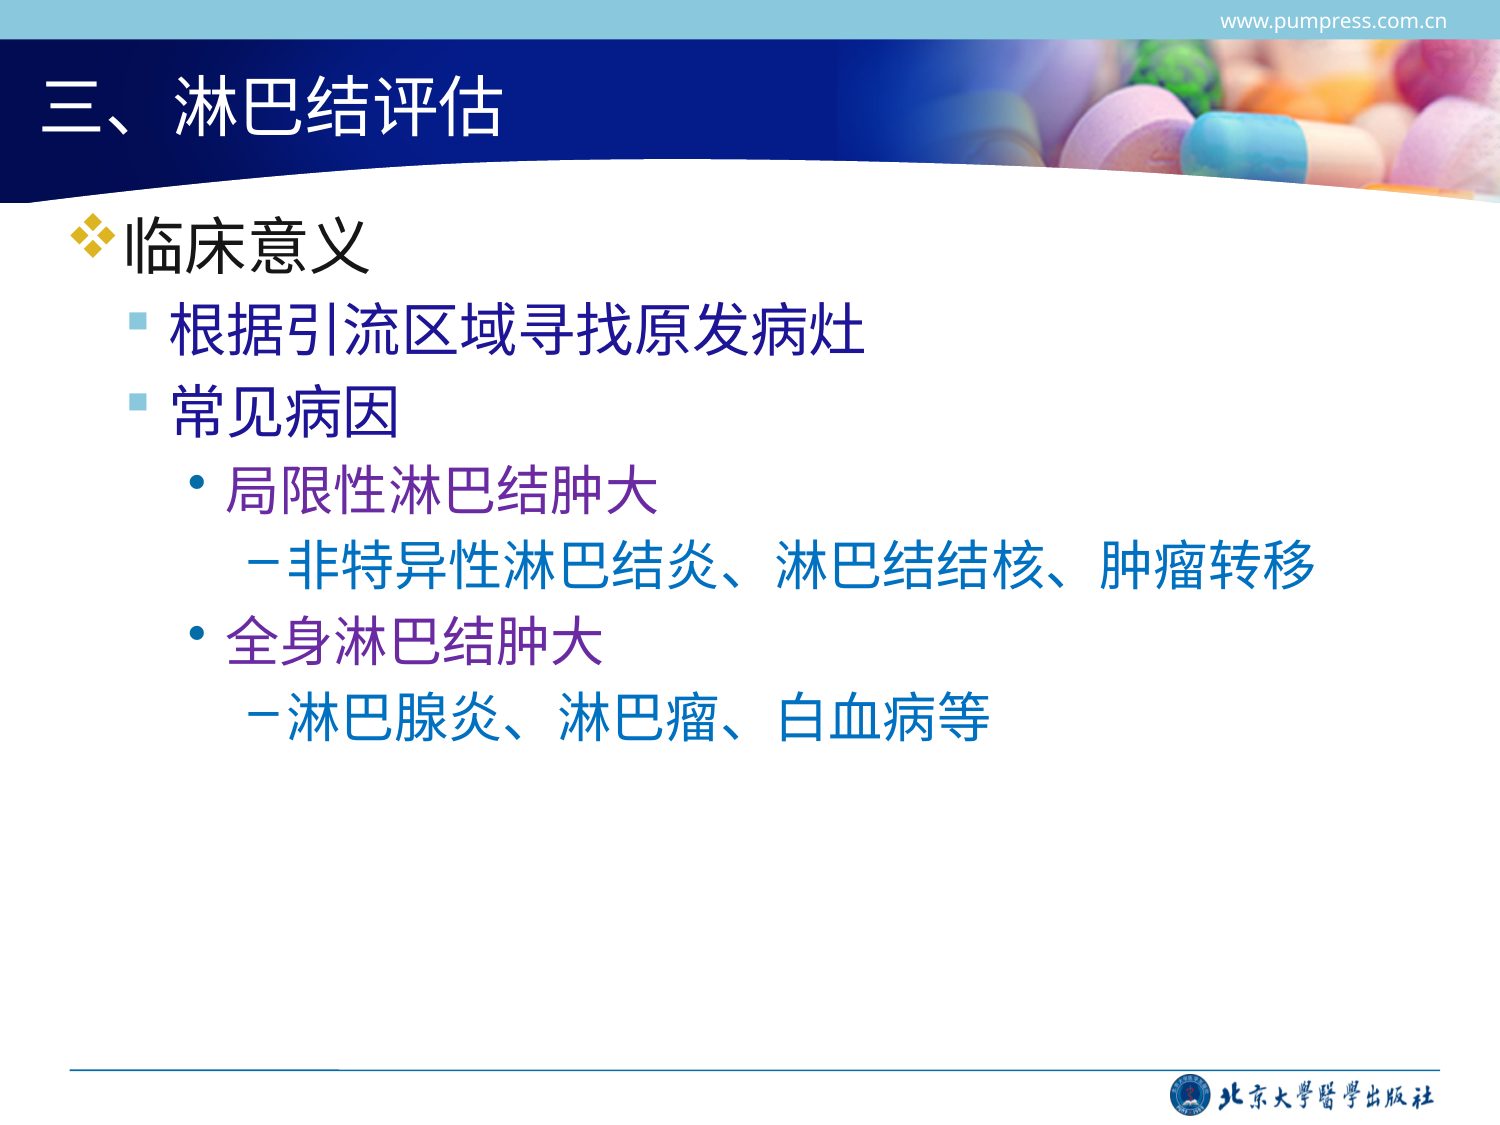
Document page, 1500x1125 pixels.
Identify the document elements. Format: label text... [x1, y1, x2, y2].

slide_number www.pumpress.com.cn [1024, 0, 1463, 38]
picture [1170, 1074, 1436, 1118]
title 三、淋巴结评估 [23, 58, 1349, 152]
picture [0, 40, 1500, 203]
list 临床意义 根据引流区域寻找原发病灶 常见病因 局限性淋巴结肿大 非特异性淋巴结炎、淋巴结结核、肿瘤转移 全身淋巴结肿大 淋巴腺炎、淋巴瘤、白血病等 [49, 198, 1463, 1026]
